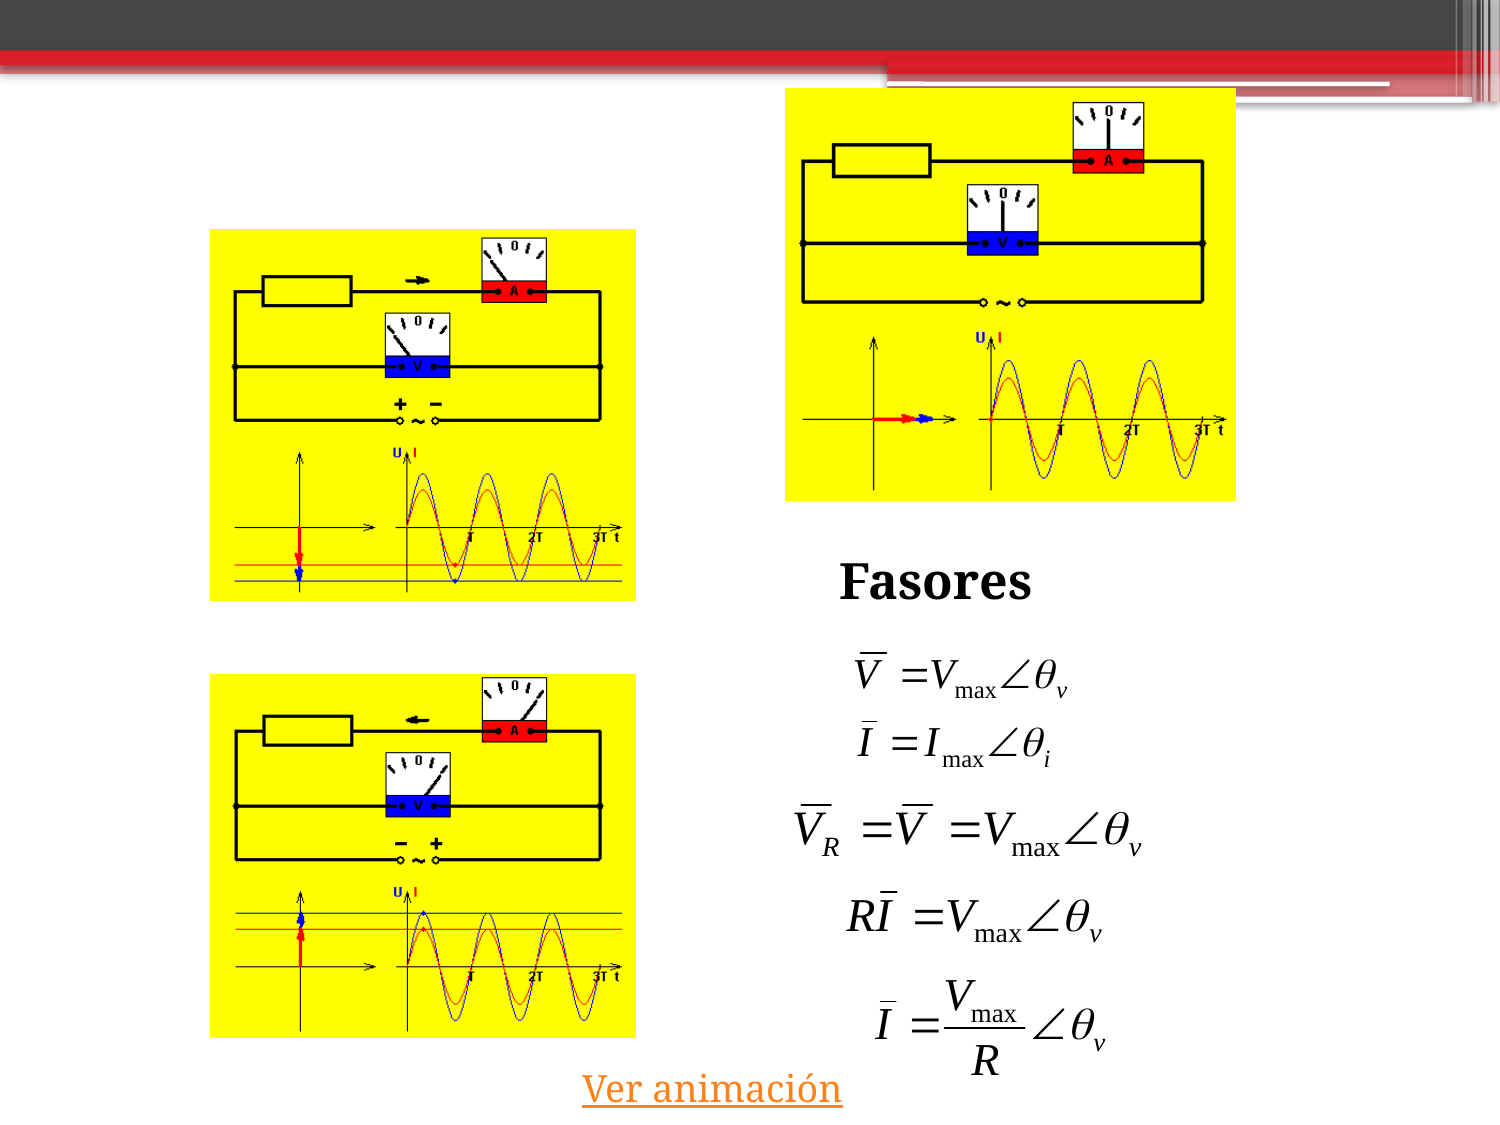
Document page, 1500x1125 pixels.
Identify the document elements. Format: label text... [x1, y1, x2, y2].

picture [784, 88, 1236, 502]
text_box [837, 879, 1113, 955]
picture [210, 674, 637, 1038]
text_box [866, 967, 1113, 1086]
text_box Fasores [824, 542, 1048, 618]
picture [210, 228, 637, 602]
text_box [849, 642, 1076, 778]
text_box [788, 792, 1151, 869]
text_box Ver animación [567, 1057, 858, 1124]
